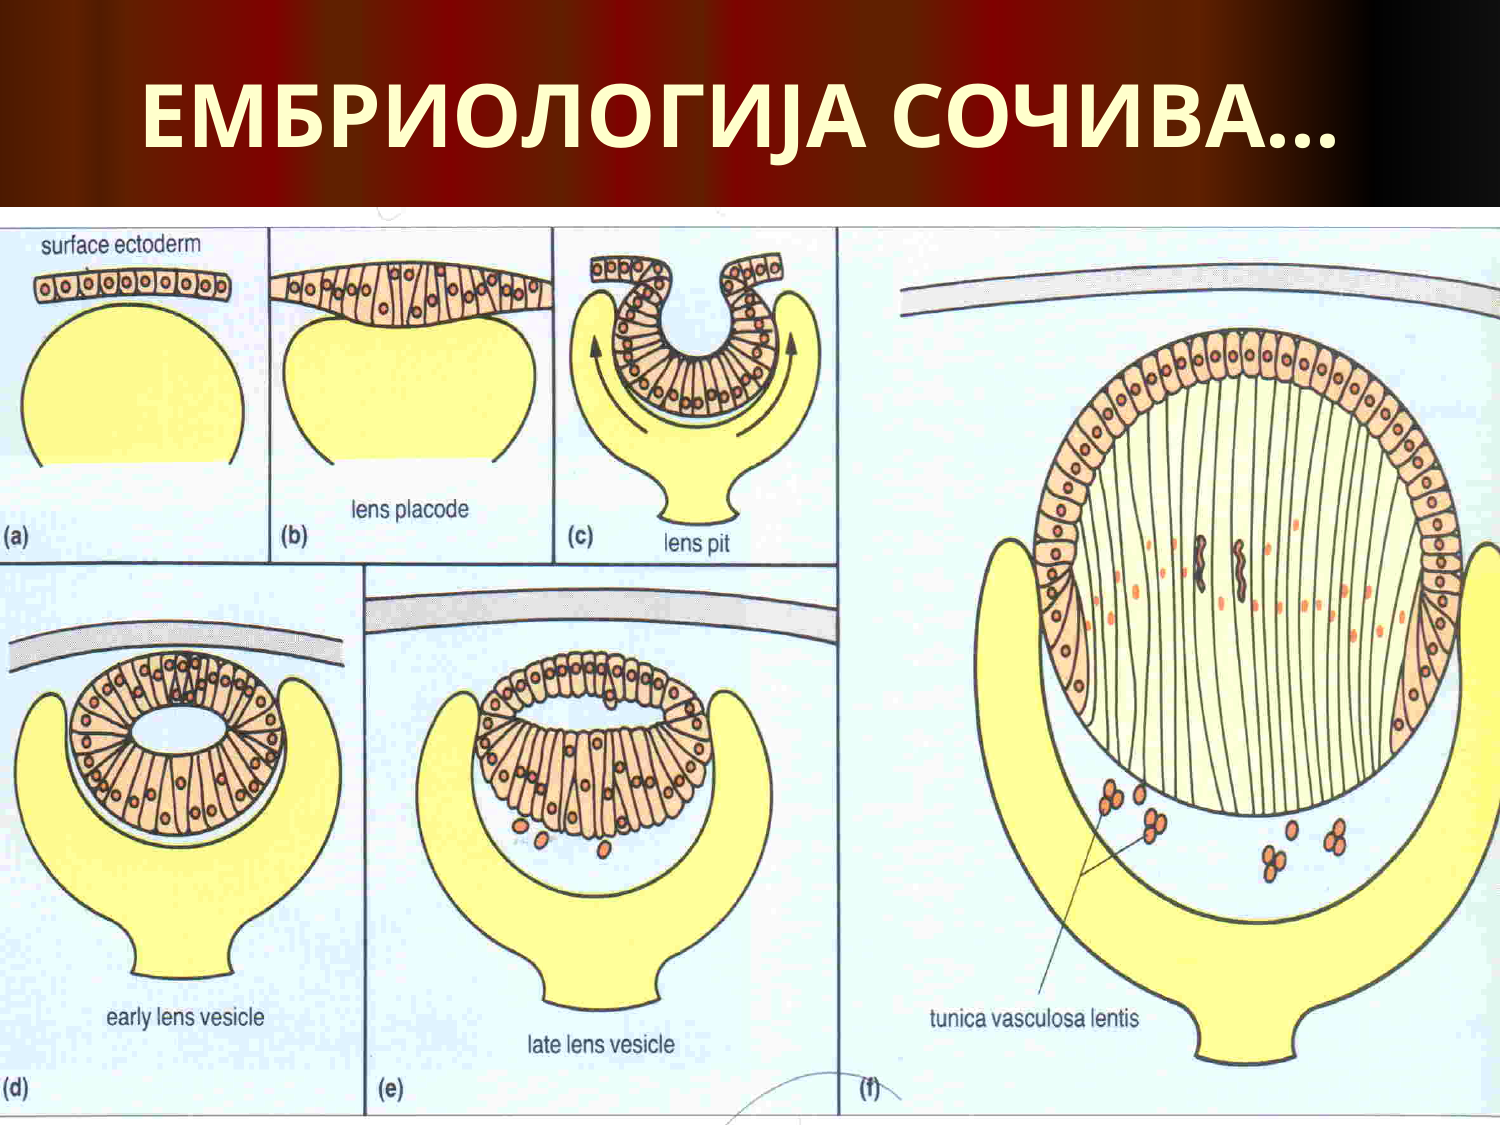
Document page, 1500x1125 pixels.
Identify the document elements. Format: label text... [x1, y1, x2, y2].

title ЕМБРИОЛОГИЈА СОЧИВА... [64, 18, 1416, 206]
picture [0, 207, 1500, 1125]
